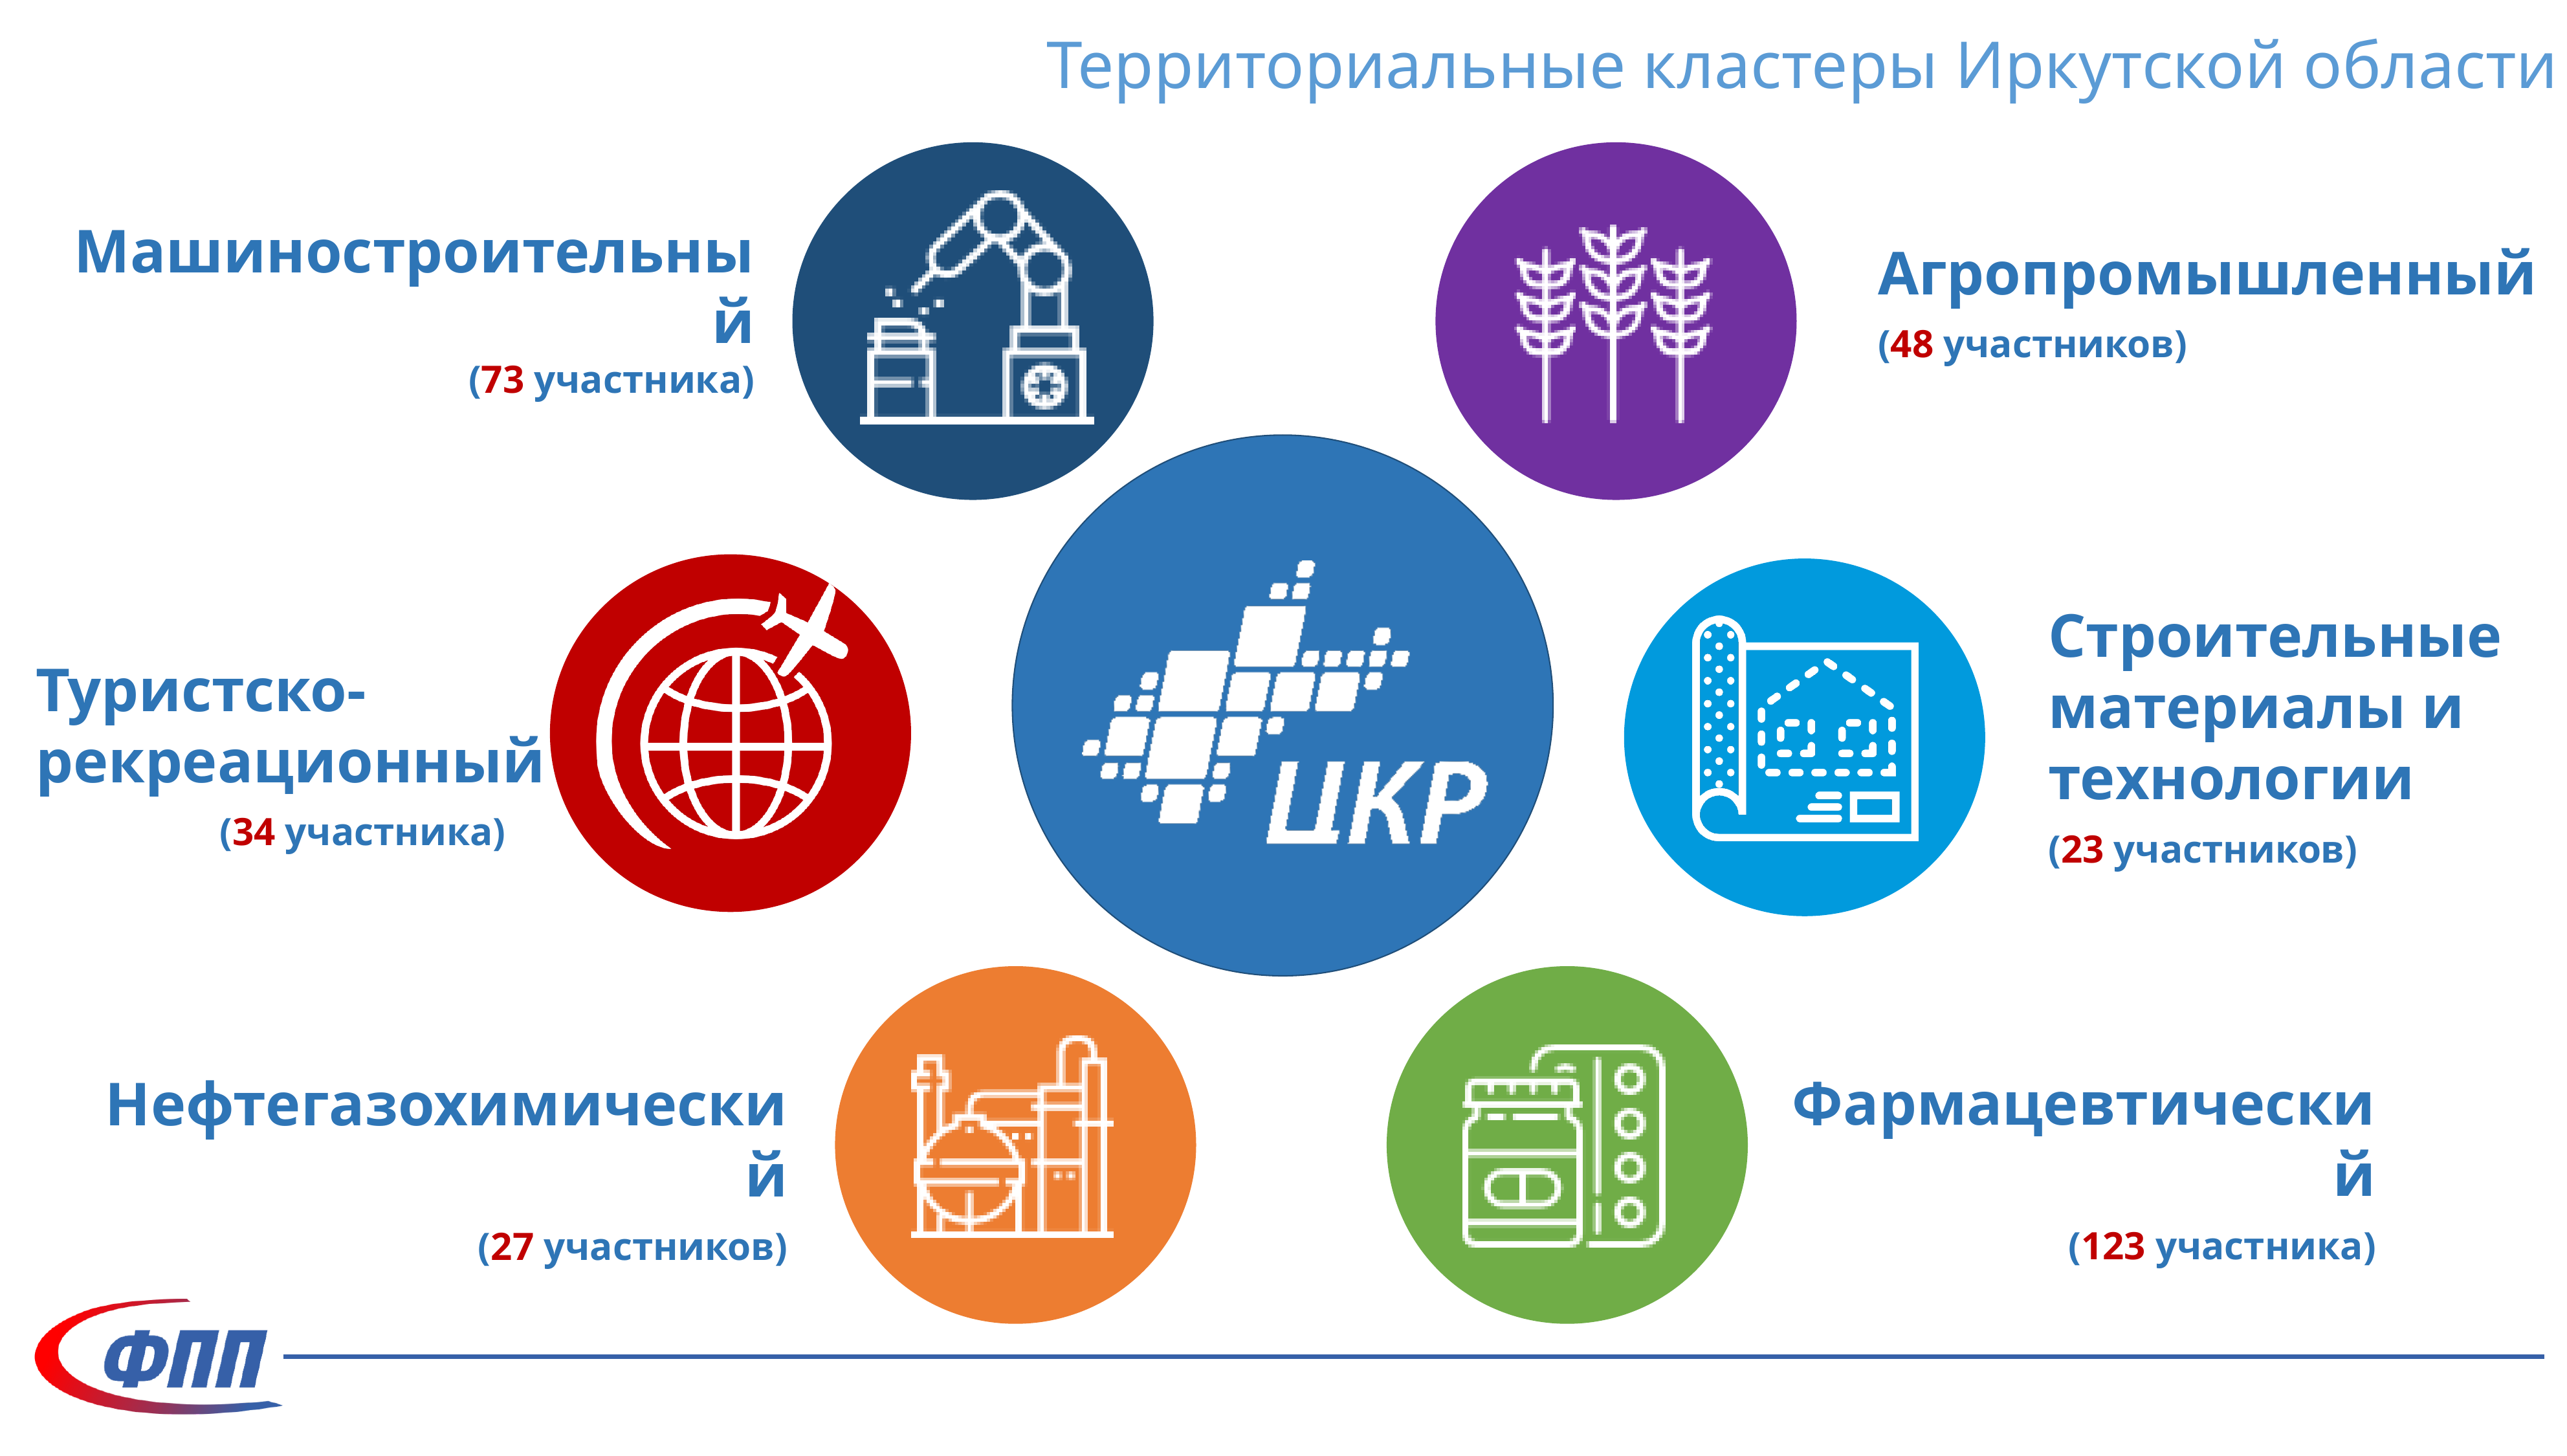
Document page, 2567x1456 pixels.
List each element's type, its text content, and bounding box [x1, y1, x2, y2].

text_box Территориальные кластеры Иркутской области [1037, 19, 2567, 106]
text_box Строительные материалы и технологии (23 участников) [2038, 700, 2567, 769]
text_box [1435, 142, 1797, 500]
text_box Фармацевтический (123 участника) [1773, 1084, 2386, 1249]
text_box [792, 142, 1154, 500]
text_box Машиностроительный (73 участника) [63, 314, 764, 384]
picture [34, 1299, 283, 1415]
text_box [1011, 434, 1554, 977]
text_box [549, 554, 911, 912]
text_box Туристско-рекреационный (34 участника) [26, 703, 549, 802]
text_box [1386, 965, 1748, 1324]
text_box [1624, 558, 1985, 916]
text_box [835, 965, 1196, 1324]
text_box Нефтегазохимический (27 участников) [91, 1120, 798, 1215]
text_box Агропромышленный (48 участников) [1868, 265, 2555, 335]
picture [1082, 560, 1503, 851]
